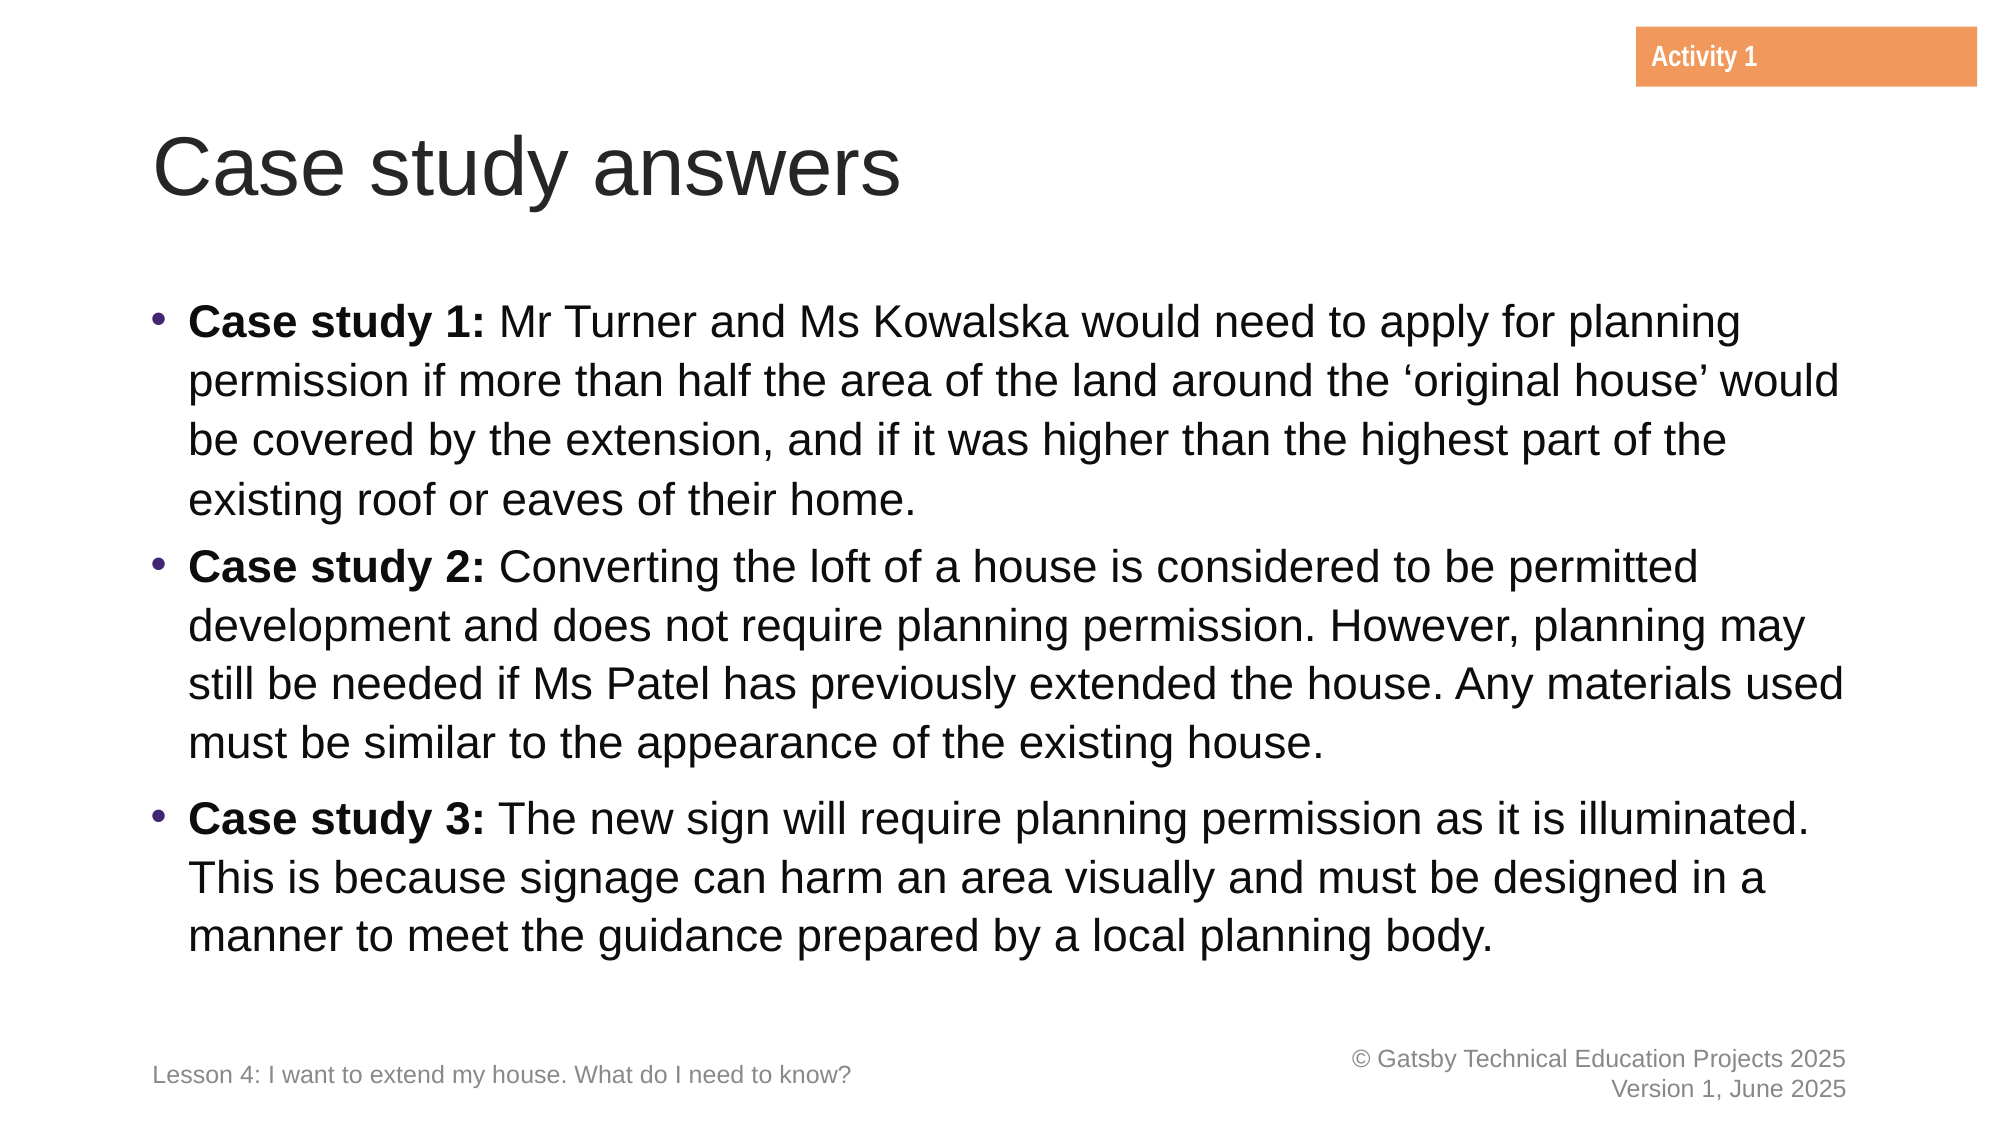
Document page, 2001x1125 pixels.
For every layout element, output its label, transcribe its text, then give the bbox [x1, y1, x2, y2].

title Case study answers [137, 59, 1863, 257]
list Activity 1 [1636, 26, 1978, 87]
list Case study 1: Mr Turner and Ms Kowalska would need to apply for planning permission if more than half the area of the land around the ‘original house’ would be covered by the extension, and if it was higher than the highest part of the existing roof or eaves of their home. Case study 2: Converting the loft of a house is considered to be permitted development and does not require planning permission. However, planning may still be needed if Ms Patel has previously extended the house. Any materials used must be similar to the appearance of the existing house. Case study 3: The new sign will require planning permission as it is illuminated. This is because signage can harm an area visually and must be designed in a manner to meet the guidance prepared by a local planning body. [121, 257, 1905, 972]
list Lesson 4: I want to extend my house. What do I need to know? [137, 1042, 876, 1103]
